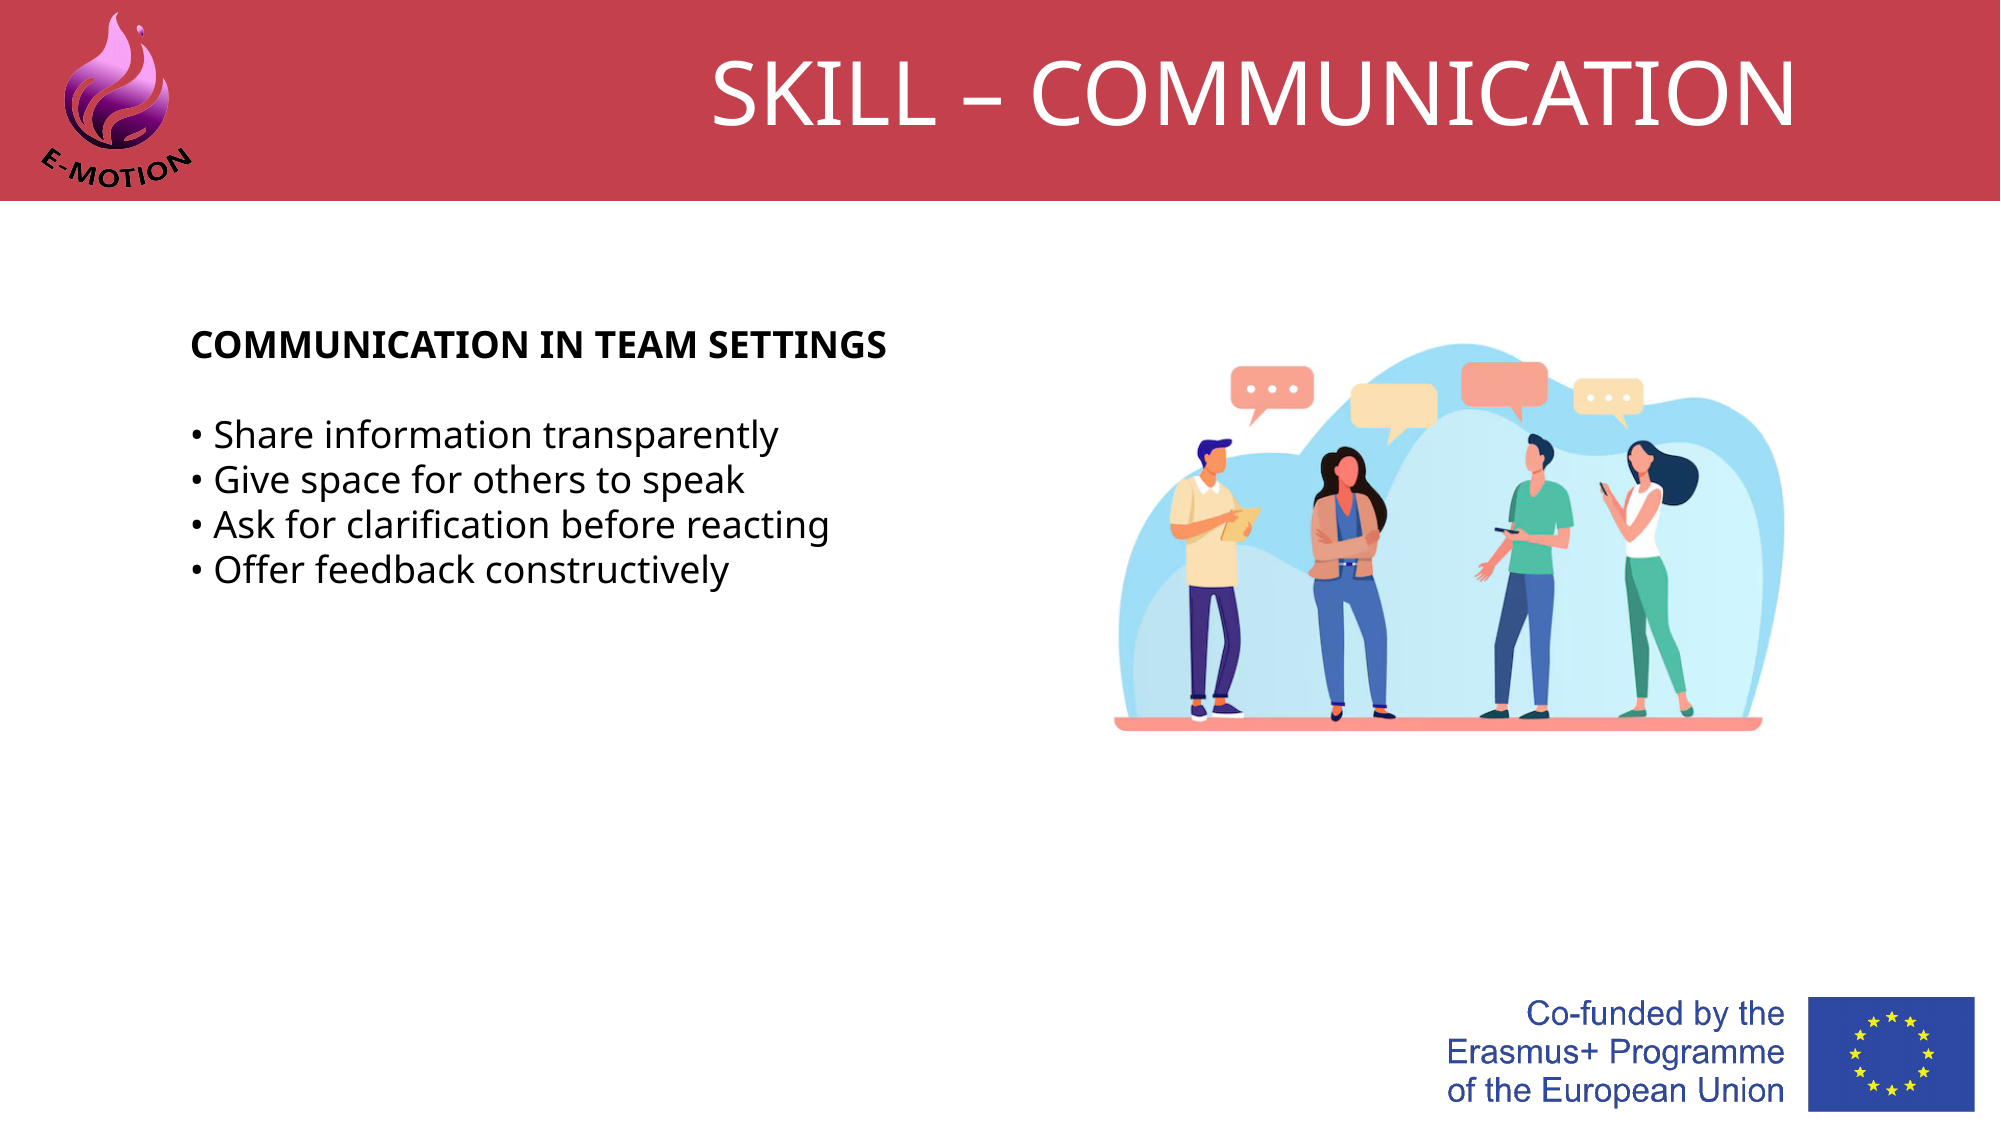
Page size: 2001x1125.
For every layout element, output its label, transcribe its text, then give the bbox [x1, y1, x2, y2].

text_box SKILL – COMMUNICATION [557, 29, 1817, 304]
text_box COMMUNICATION IN TEAM SETTINGS • Share information transparently • Give space for others to speak • Ask for clarification before reacting • Offer feedback constructively [174, 313, 1052, 599]
picture [0, 0, 253, 247]
picture [1396, 995, 1975, 1116]
picture [1054, 313, 1826, 756]
